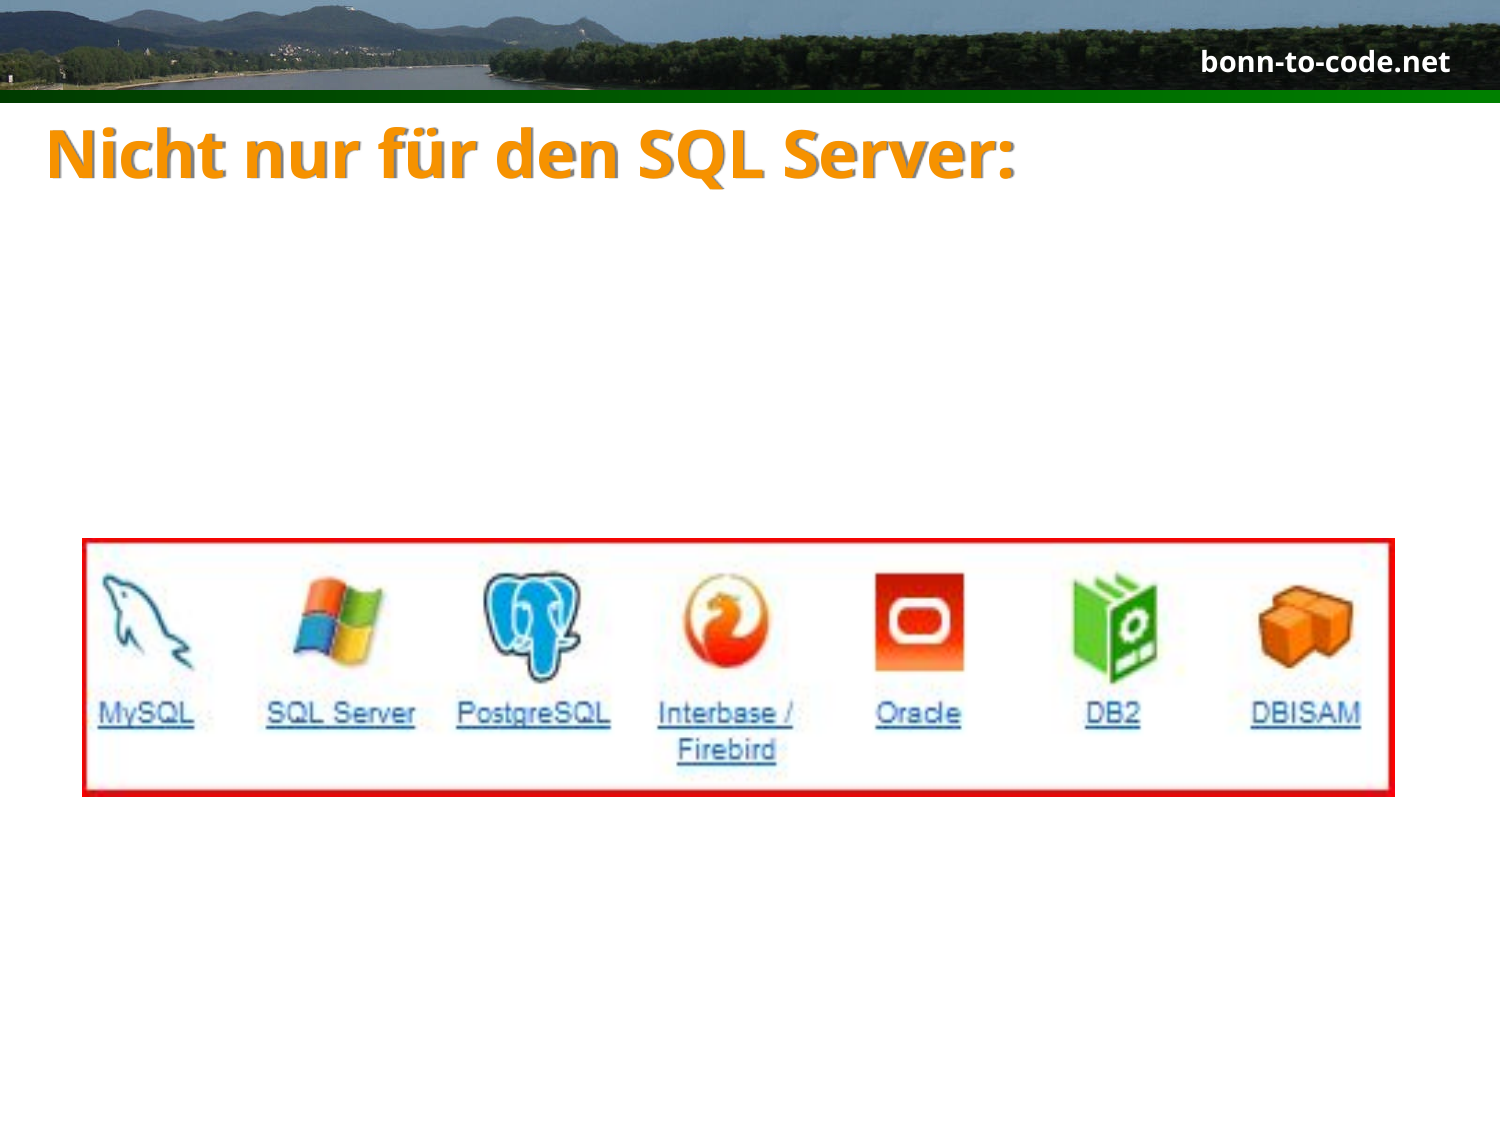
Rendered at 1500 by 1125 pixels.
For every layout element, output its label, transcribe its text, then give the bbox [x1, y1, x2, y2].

title Nicht nur für den SQL Server: [29, 113, 1471, 270]
picture [81, 538, 1395, 798]
picture [0, 0, 1500, 90]
